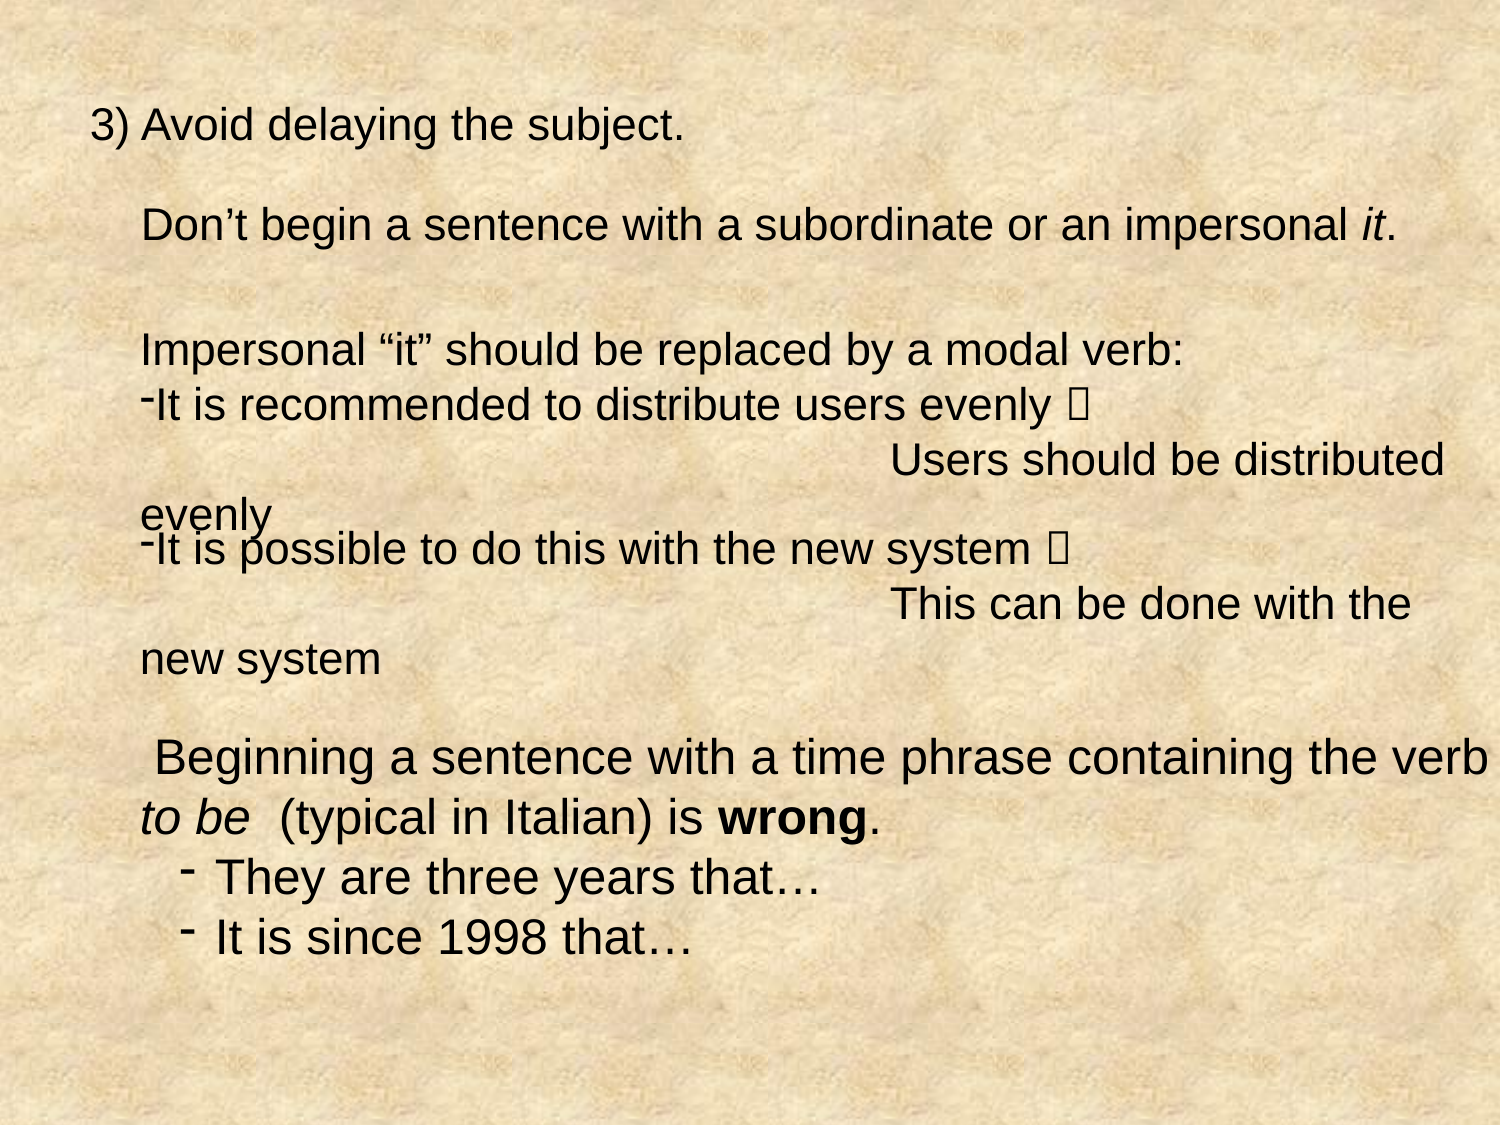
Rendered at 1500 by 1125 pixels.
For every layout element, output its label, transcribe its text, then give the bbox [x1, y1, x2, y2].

picture [0, 0, 1500, 1125]
text_box Beginning a sentence with a time phrase containing the verb to be (typical in Italian) is wrong. They are three years that… It is since 1998 that… [125, 717, 1500, 973]
text_box Impersonal “it” should be replaced by a modal verb: It is recommended to distribute users evenly  Users should be distributed evenly [125, 312, 1500, 511]
text_box 3) Avoid delaying the subject. [75, 87, 1463, 158]
text_box It is possible to do this with the new system  This can be done with the new system [125, 511, 1500, 691]
text_box Don’t begin a sentence with a subordinate or an impersonal it. [75, 187, 1463, 258]
